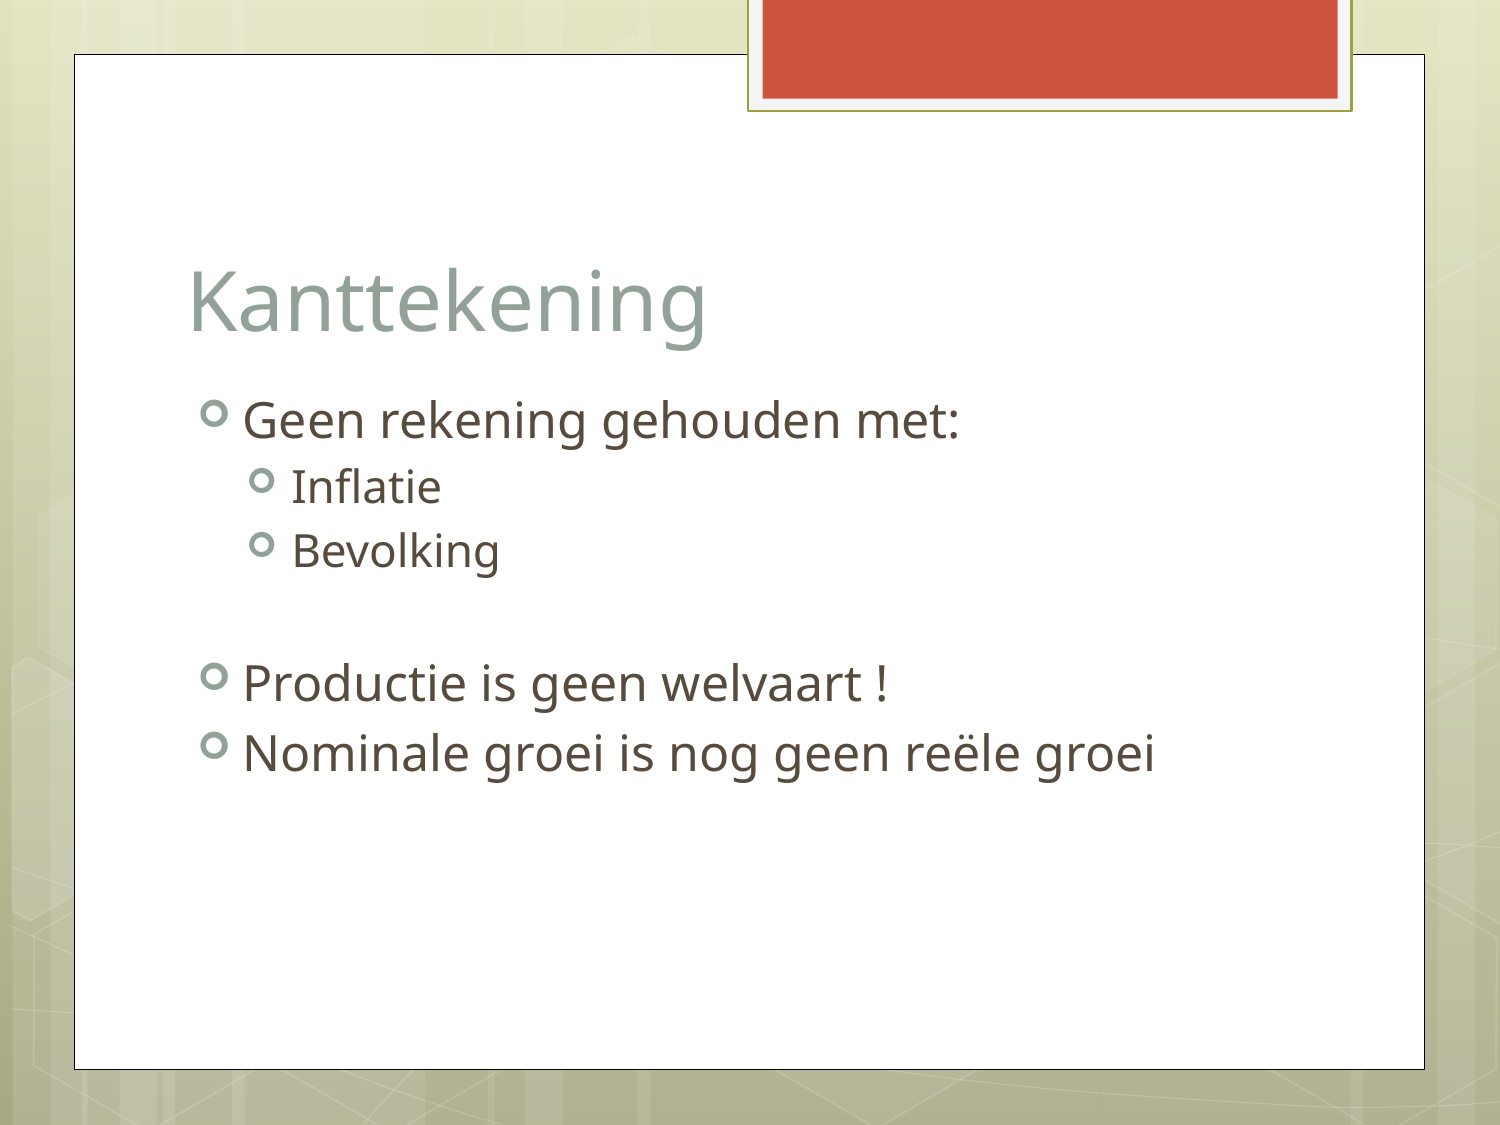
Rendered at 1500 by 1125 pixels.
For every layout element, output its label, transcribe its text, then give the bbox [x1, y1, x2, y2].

list Geen rekening gehouden met: Inflatie Bevolking Productie is geen welvaart ! Nominale groei is nog geen reële groei [171, 381, 1283, 957]
title Kanttekening [171, 168, 1324, 357]
